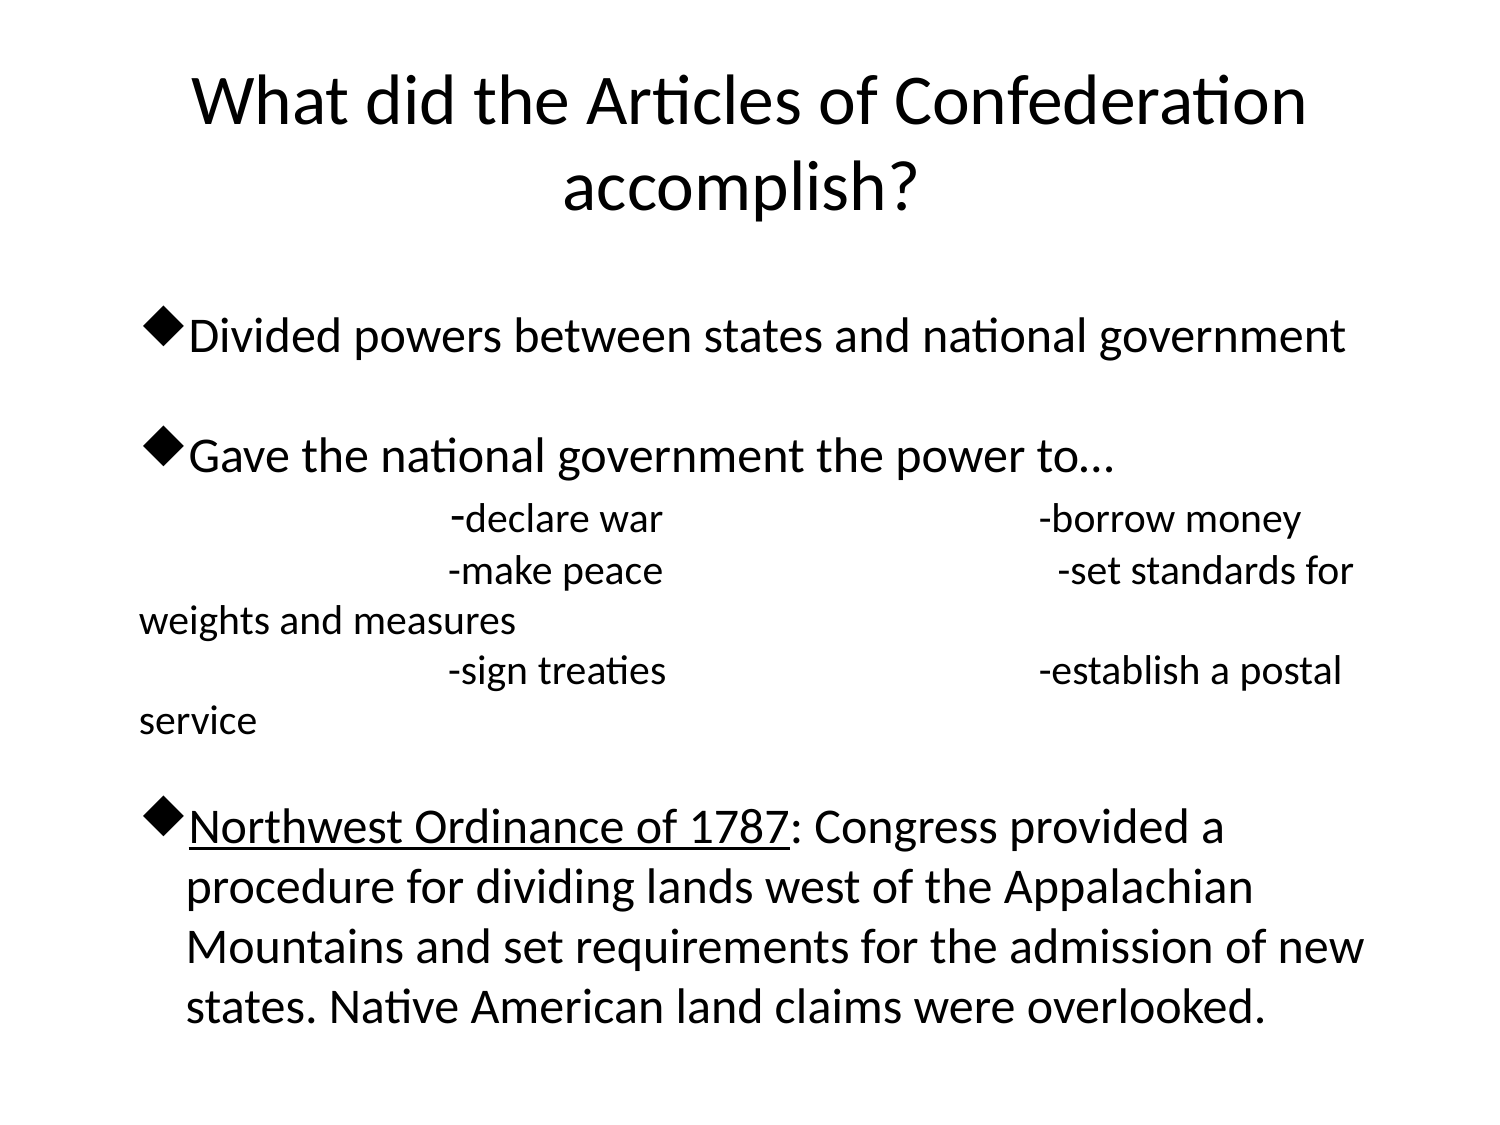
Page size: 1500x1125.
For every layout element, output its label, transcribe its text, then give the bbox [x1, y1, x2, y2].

text_box Divided powers between states and national government Gave the national government the power to… -declare war -borrow money -make peace -set standards for weights and measures -sign treaties -establish a postal service Northwest Ordinance of 1787: Congress provided a procedure for dividing lands west of the Appalachian Mountains and set requirements for the admission of new states. Native American land claims were overlooked. [123, 295, 1403, 1086]
title What did the Articles of Confederation accomplish? [75, 45, 1425, 233]
